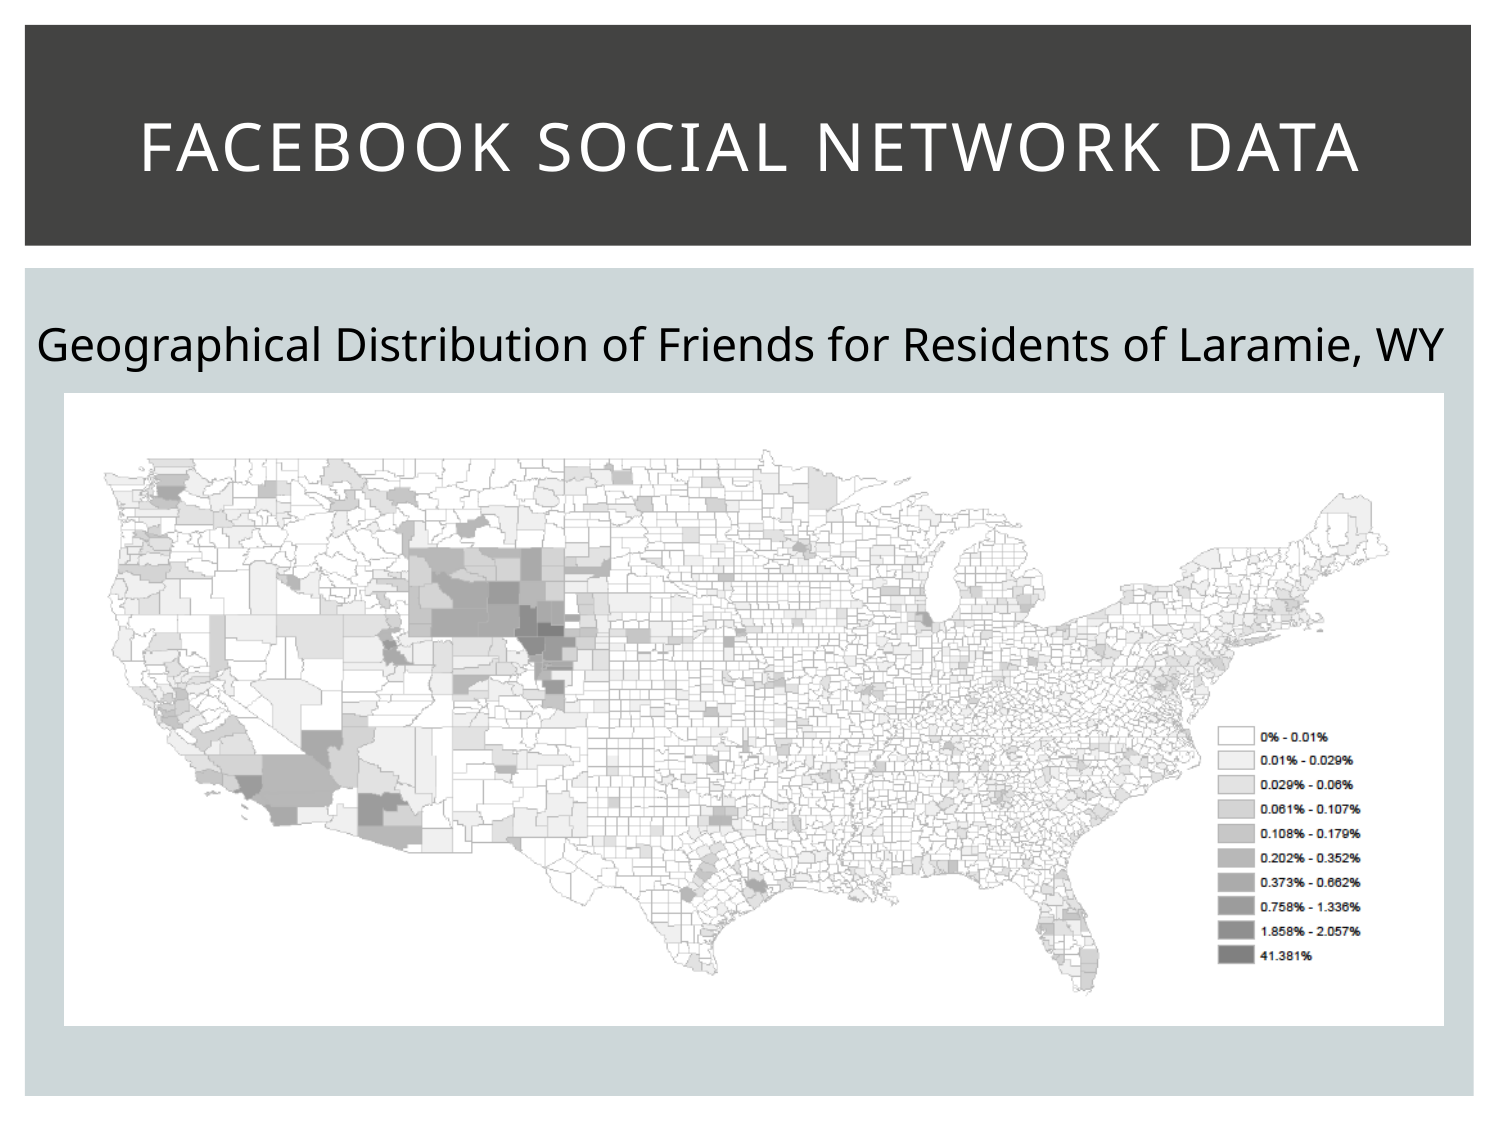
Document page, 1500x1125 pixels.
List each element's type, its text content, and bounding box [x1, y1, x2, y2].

title Facebook Social Network Data [62, 58, 1438, 232]
text_box Geographical Distribution of Friends for Residents of Laramie, WY [21, 308, 1473, 379]
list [63, 347, 1444, 1072]
